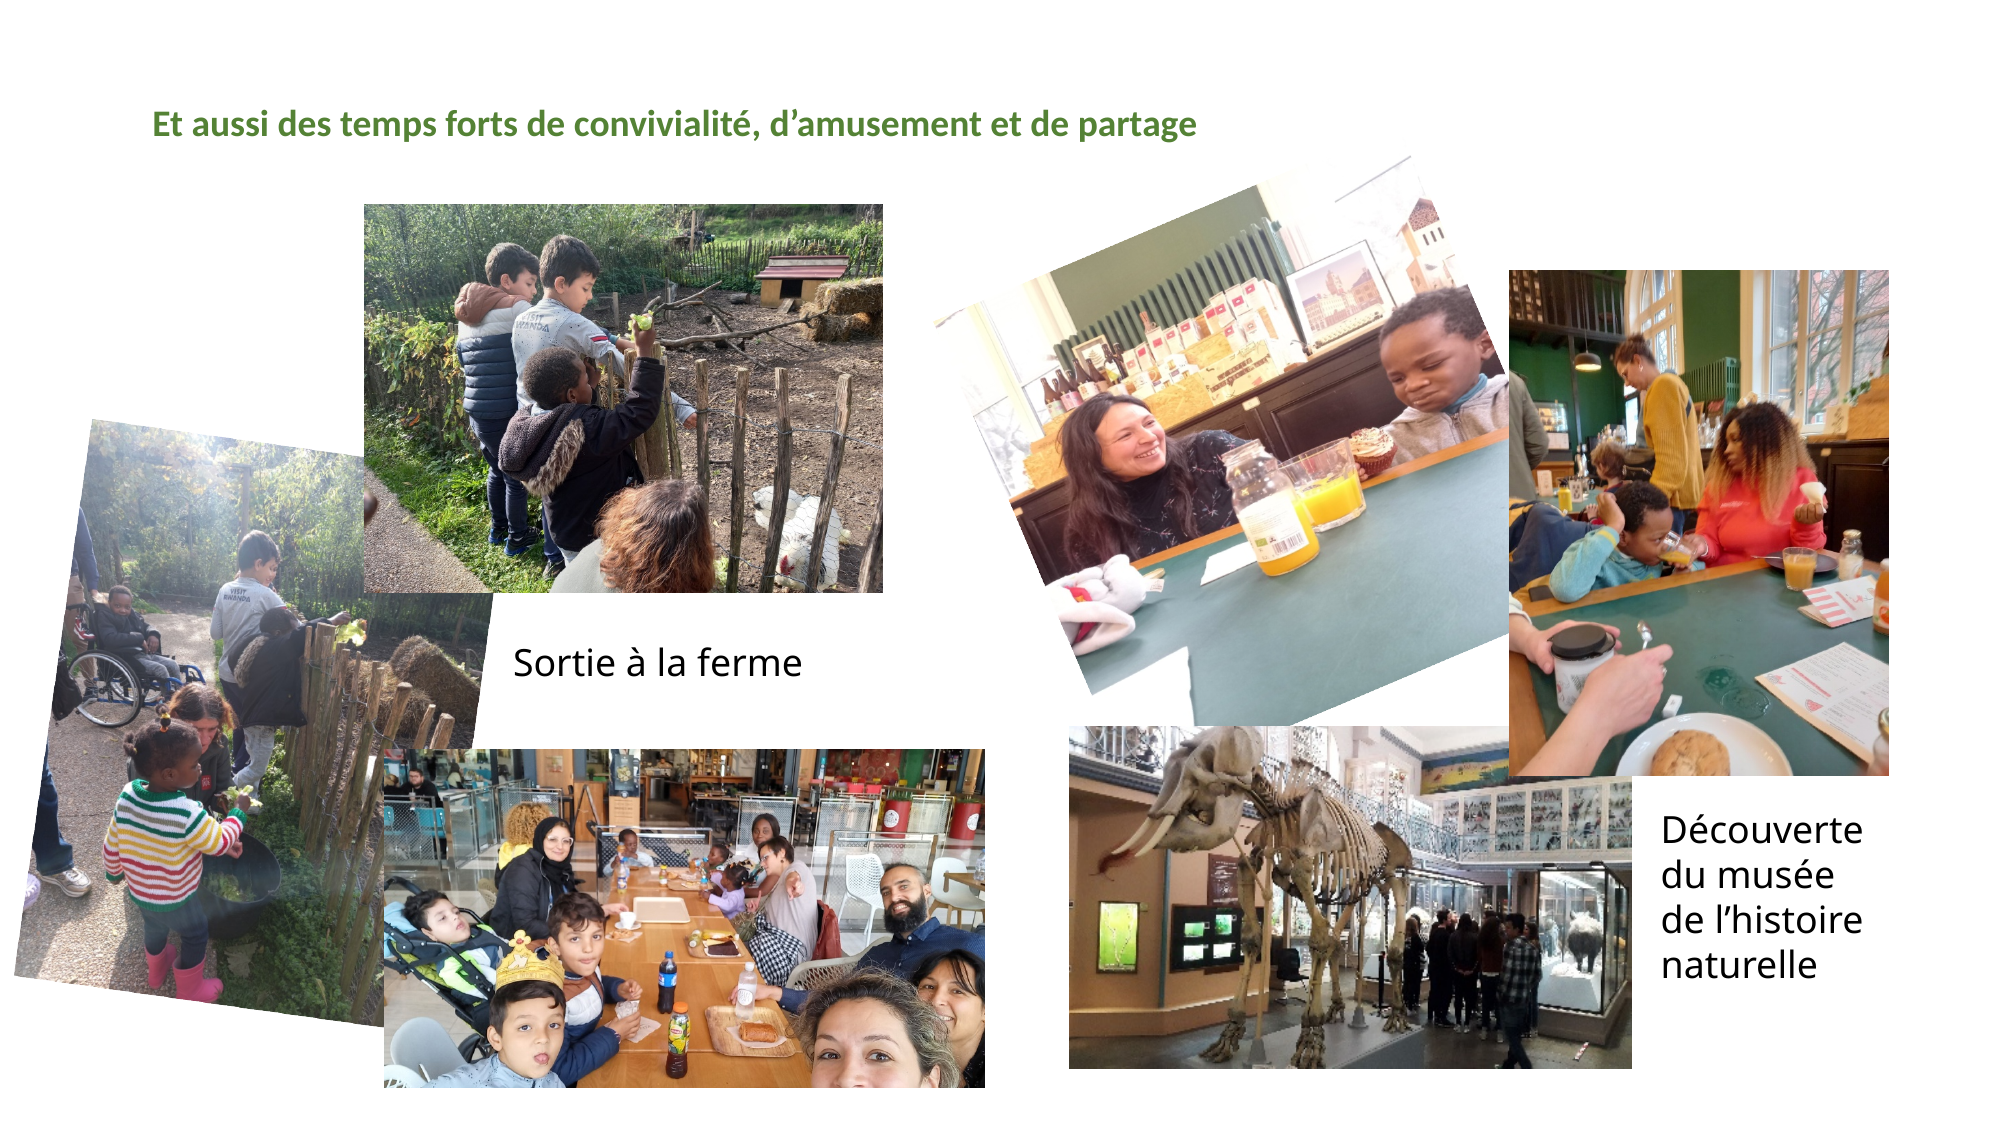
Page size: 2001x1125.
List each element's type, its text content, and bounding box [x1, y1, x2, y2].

title Et aussi des temps forts de convivialité, d’amusement et de partage [137, 59, 1863, 184]
text_box Sortie à la ferme [498, 631, 957, 691]
picture [14, 204, 985, 1088]
picture [934, 125, 1889, 1069]
text_box Découverte du musée de l’histoire naturelle [1645, 798, 1903, 994]
